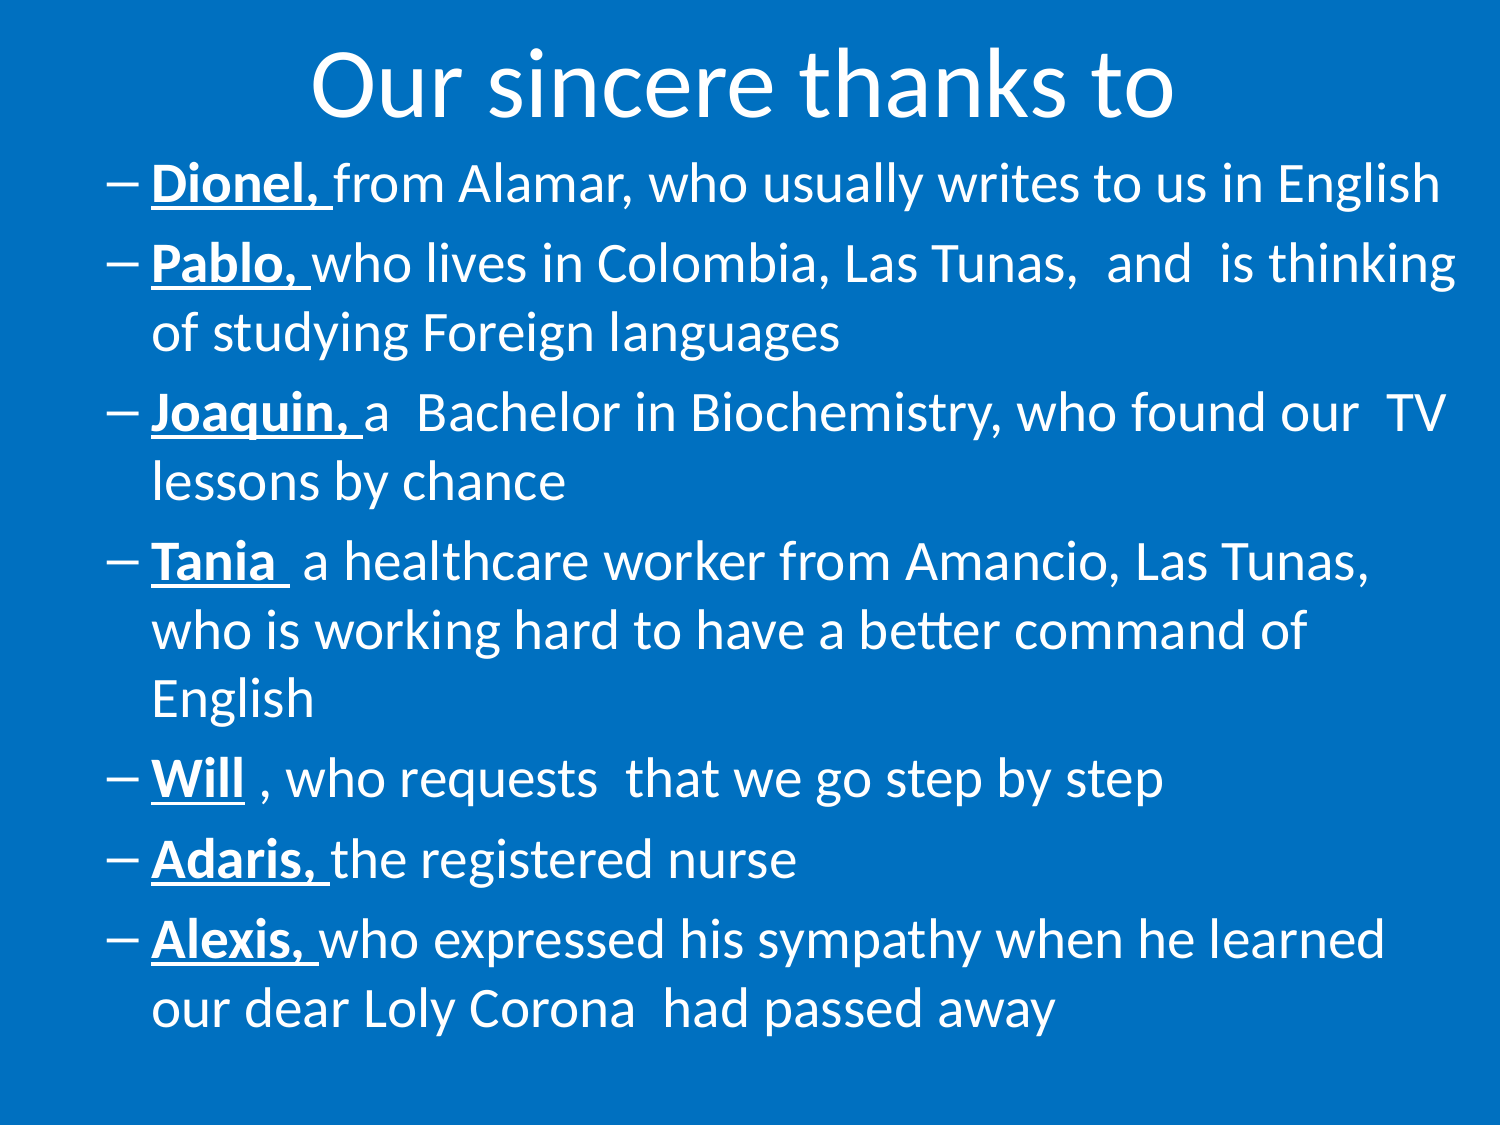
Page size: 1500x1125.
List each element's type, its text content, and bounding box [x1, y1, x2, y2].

title Our sincere thanks to [75, 24, 1413, 130]
list Dionel, from Alamar, who usually writes to us in English Pablo, who lives in Colombia, Las Tunas, and is thinking of studying Foreign languages Joaquin, a Bachelor in Biochemistry, who found our TV lessons by chance Tania a healthcare worker from Amancio, Las Tunas, who is working hard to have a better command of English Will , who requests that we go step by step Adaris, the registered nurse Alexis, who expressed his sympathy when he learned our dear Loly Corona had passed away [20, 137, 1496, 1050]
